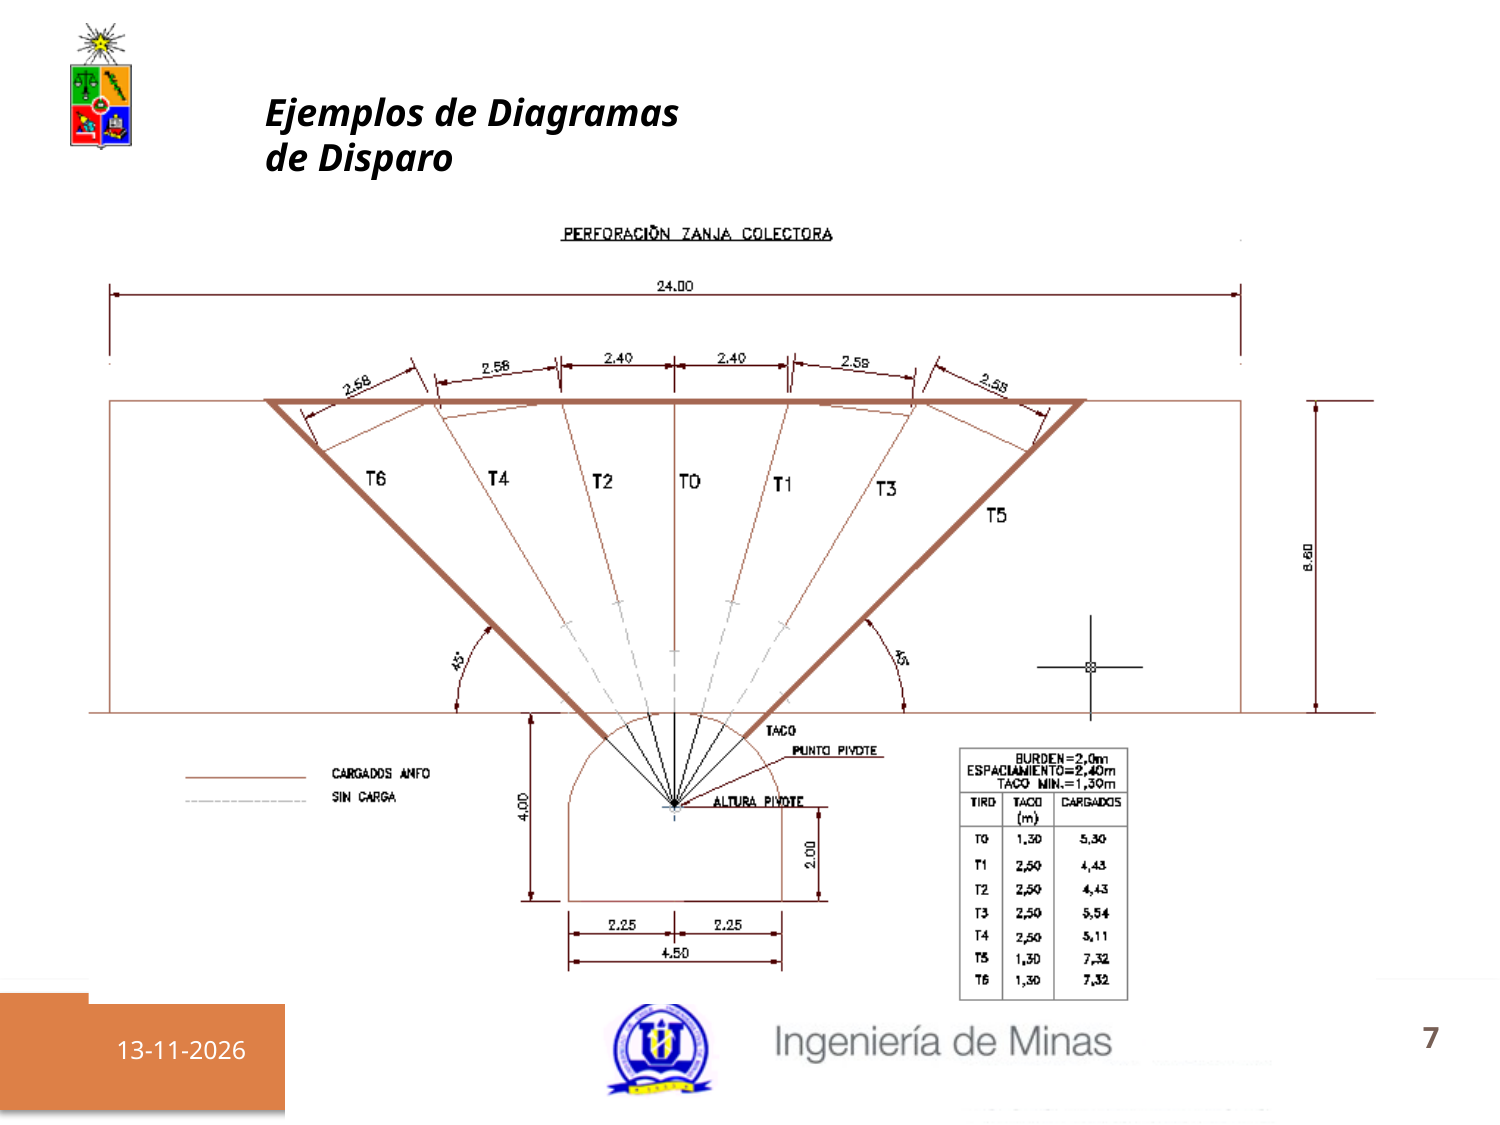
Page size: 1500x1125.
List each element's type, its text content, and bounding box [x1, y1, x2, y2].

text_box Ejemplos de Diagramas de Disparo [250, 81, 695, 187]
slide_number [12, 995, 279, 1108]
picture [88, 195, 1500, 1125]
picture [69, 23, 132, 151]
